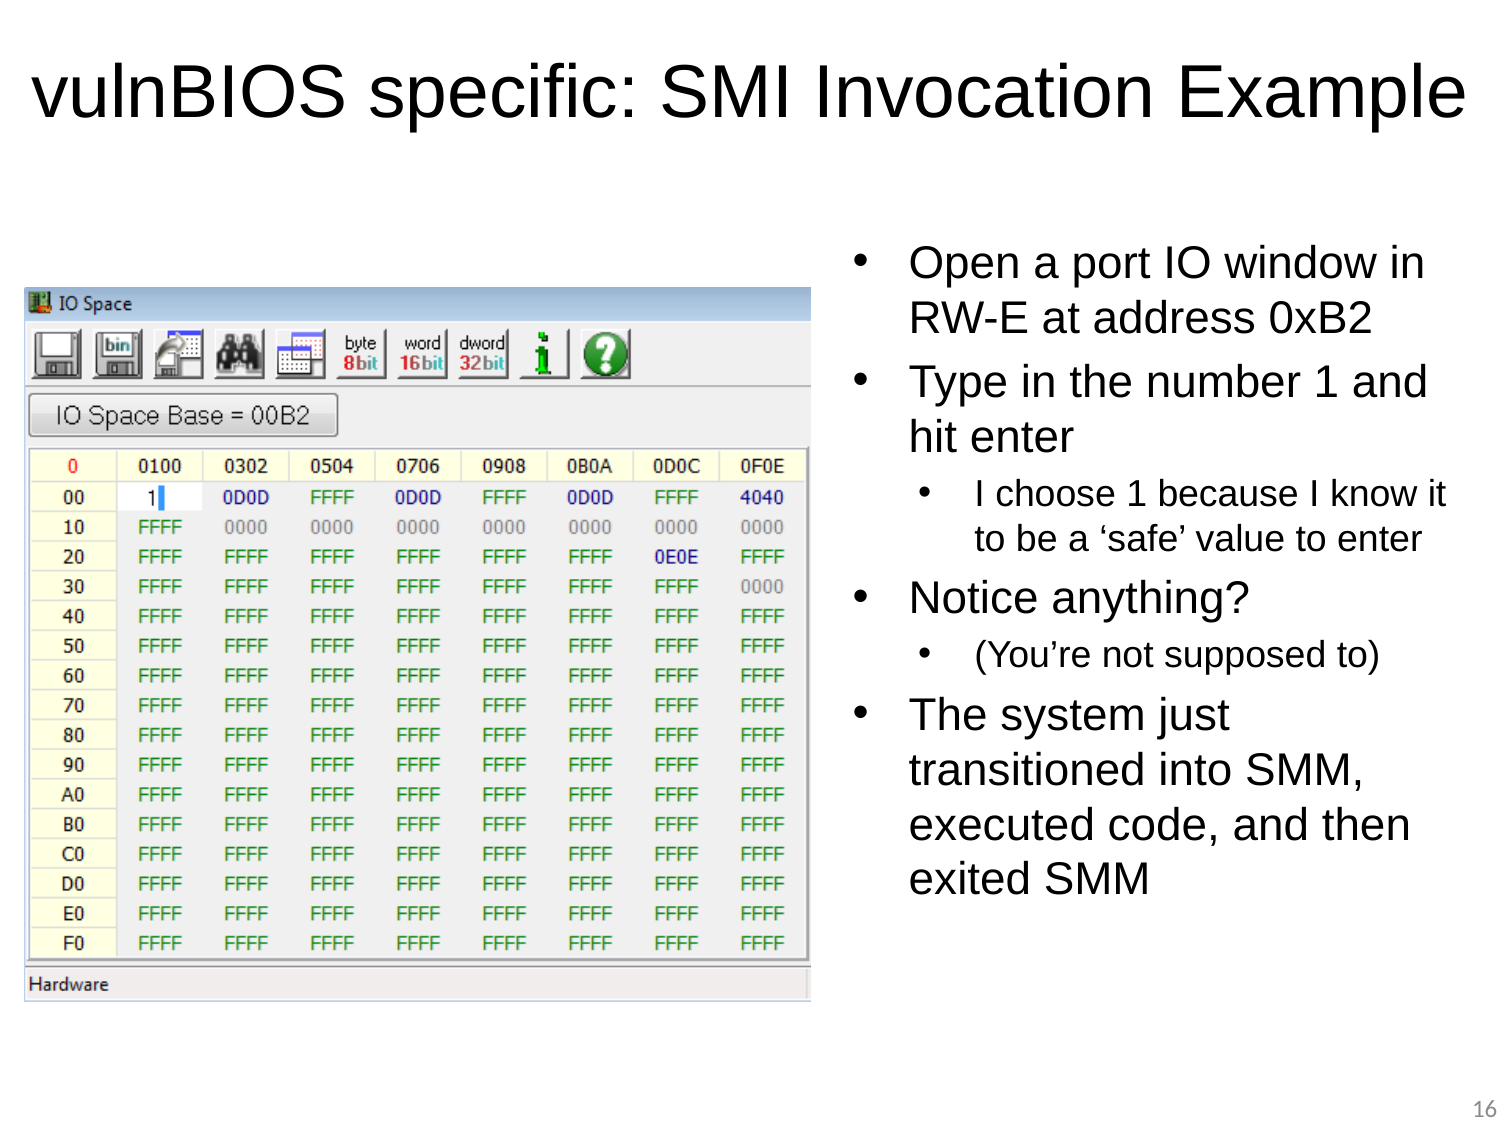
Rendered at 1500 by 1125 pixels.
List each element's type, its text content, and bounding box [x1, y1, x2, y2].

list Open a port IO window in RW-E at address 0xB2 Type in the number 1 and hit enter I choose 1 because I know it to be a ‘safe’ value to enter Notice anything? (You’re not supposed to) The system just transitioned into SMM, executed code, and then exited SMM [837, 224, 1475, 1088]
title vulnBIOS specific: SMI Invocation Example [0, 0, 1500, 175]
slide_number 16 [1162, 1077, 1500, 1125]
picture [24, 287, 812, 1002]
